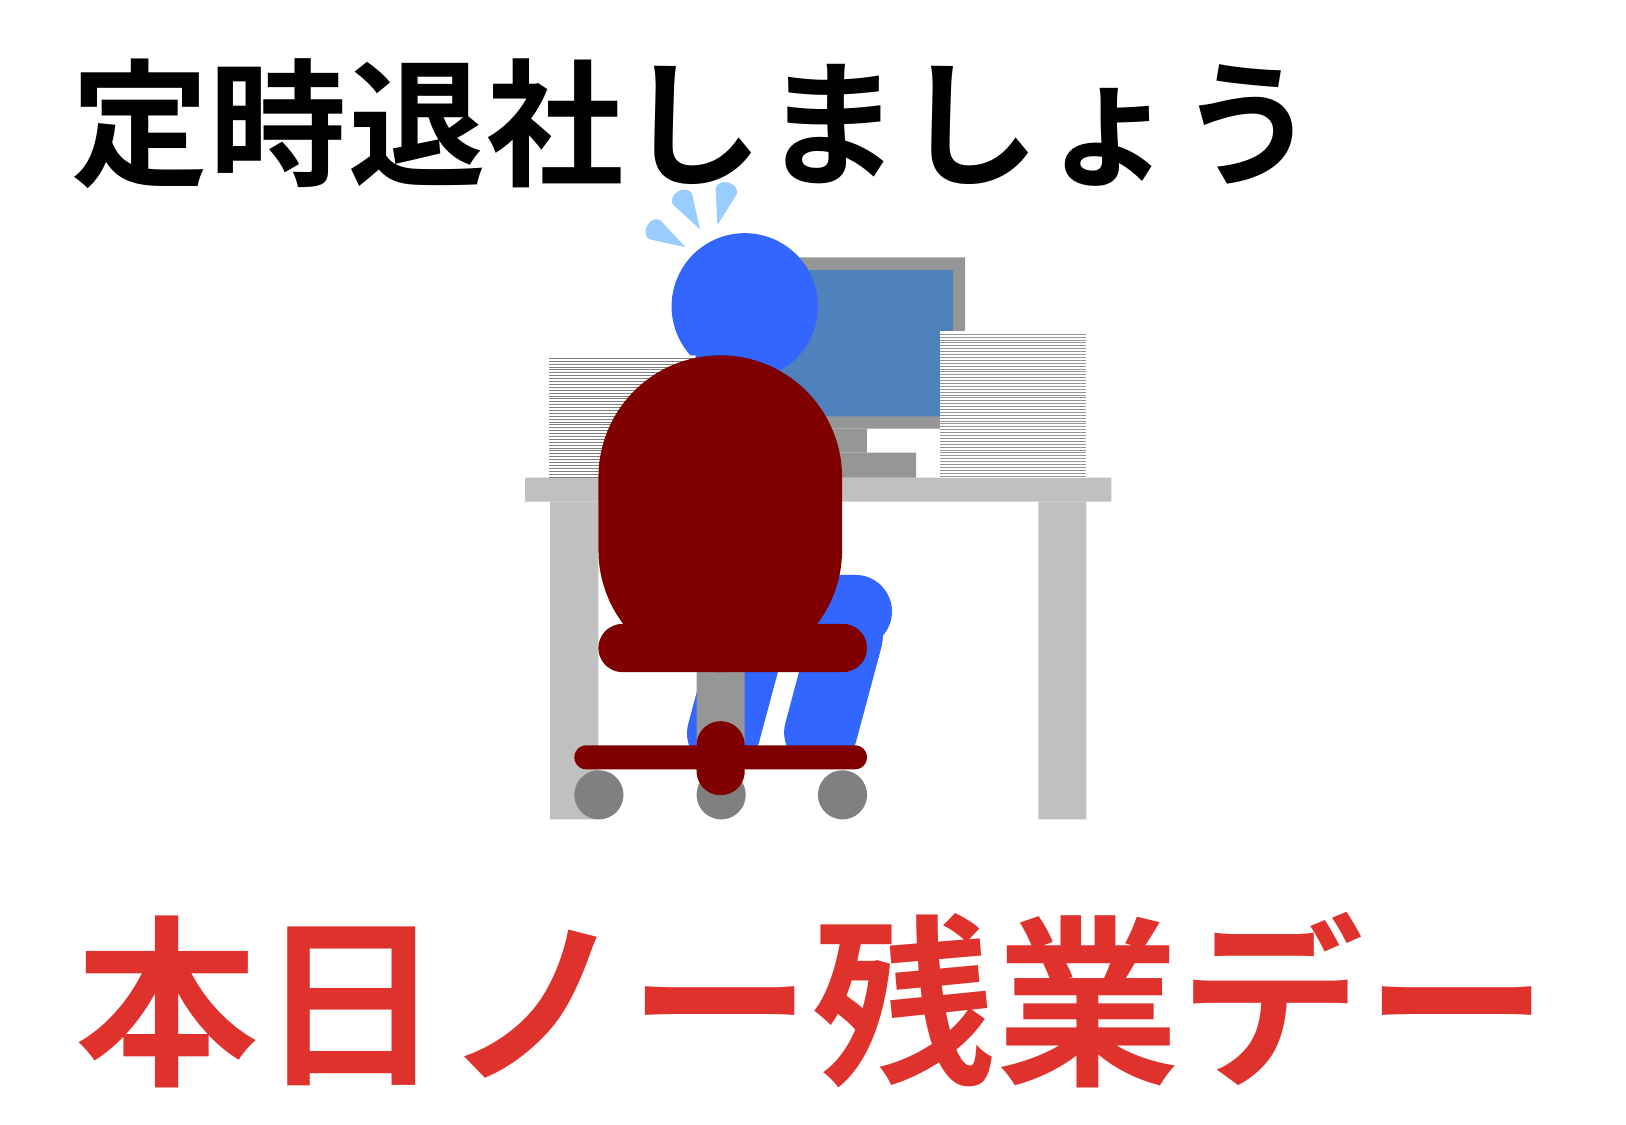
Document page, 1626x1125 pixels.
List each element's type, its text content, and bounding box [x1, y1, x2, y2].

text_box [524, 184, 1112, 820]
text_box 本日ノー残業デー [0, 880, 1625, 1116]
text_box 定時退社しましょう [56, 30, 1581, 211]
